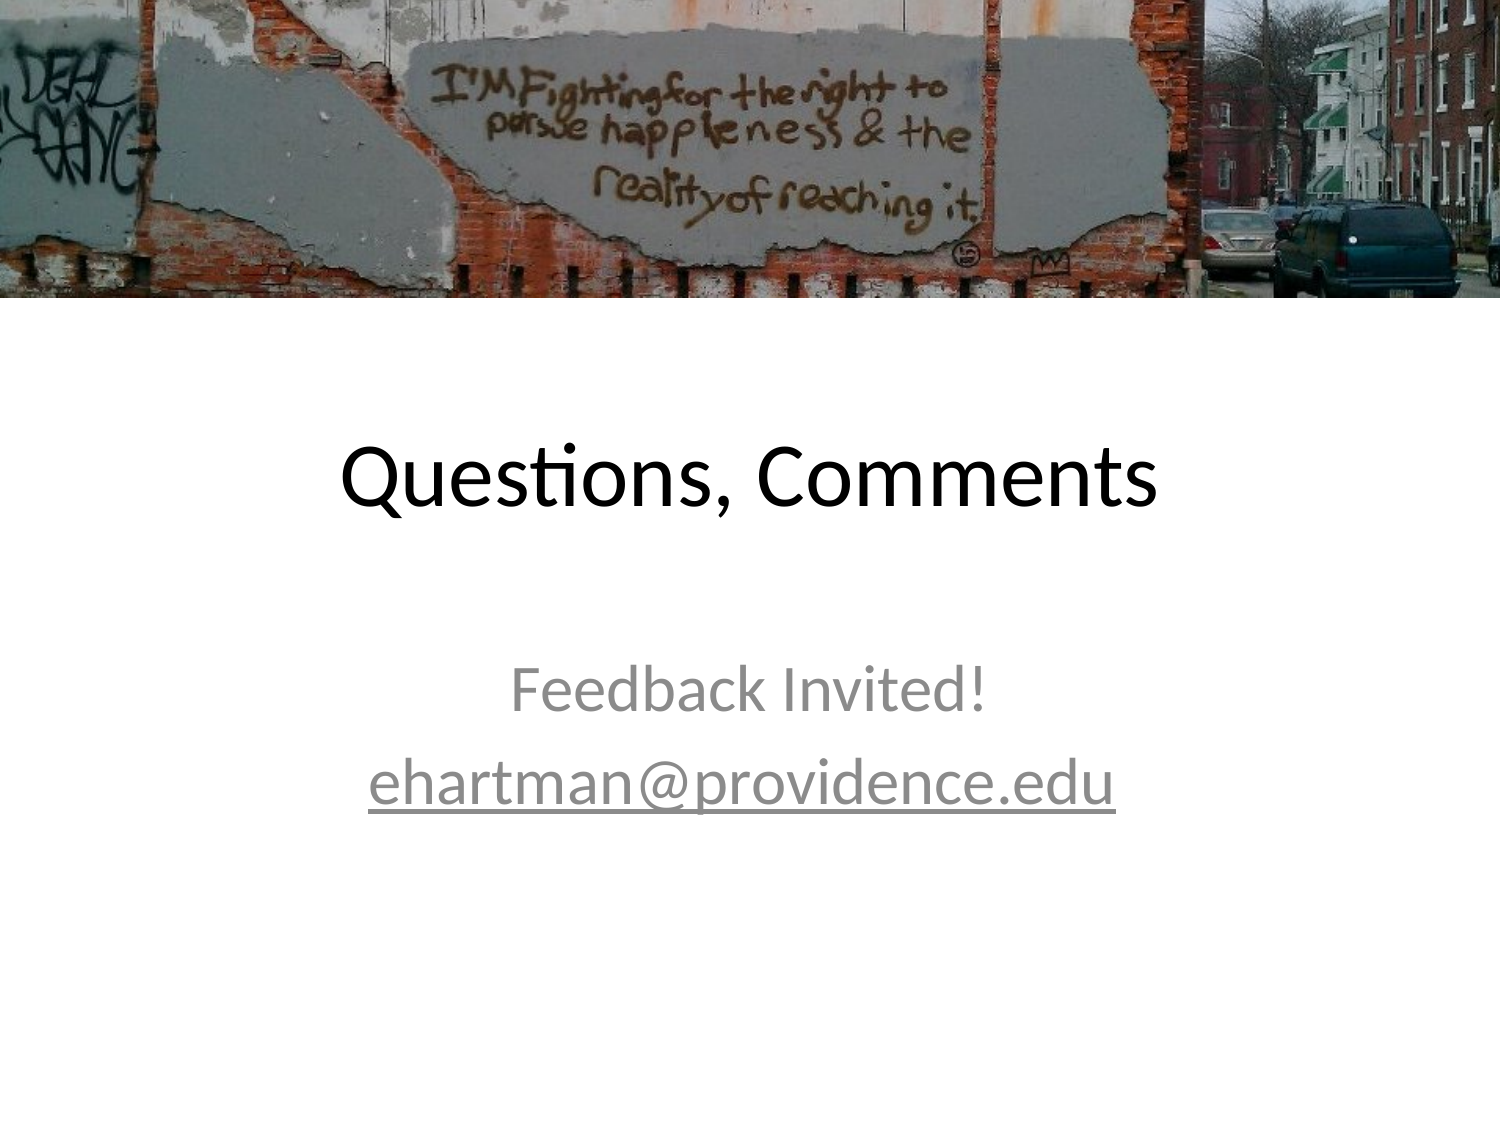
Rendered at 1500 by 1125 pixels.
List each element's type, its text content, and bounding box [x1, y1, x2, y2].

subtitle Feedback Invited! ehartman@providence.edu [225, 637, 1275, 925]
title Questions, Comments [112, 349, 1388, 591]
picture [0, 0, 1500, 299]
